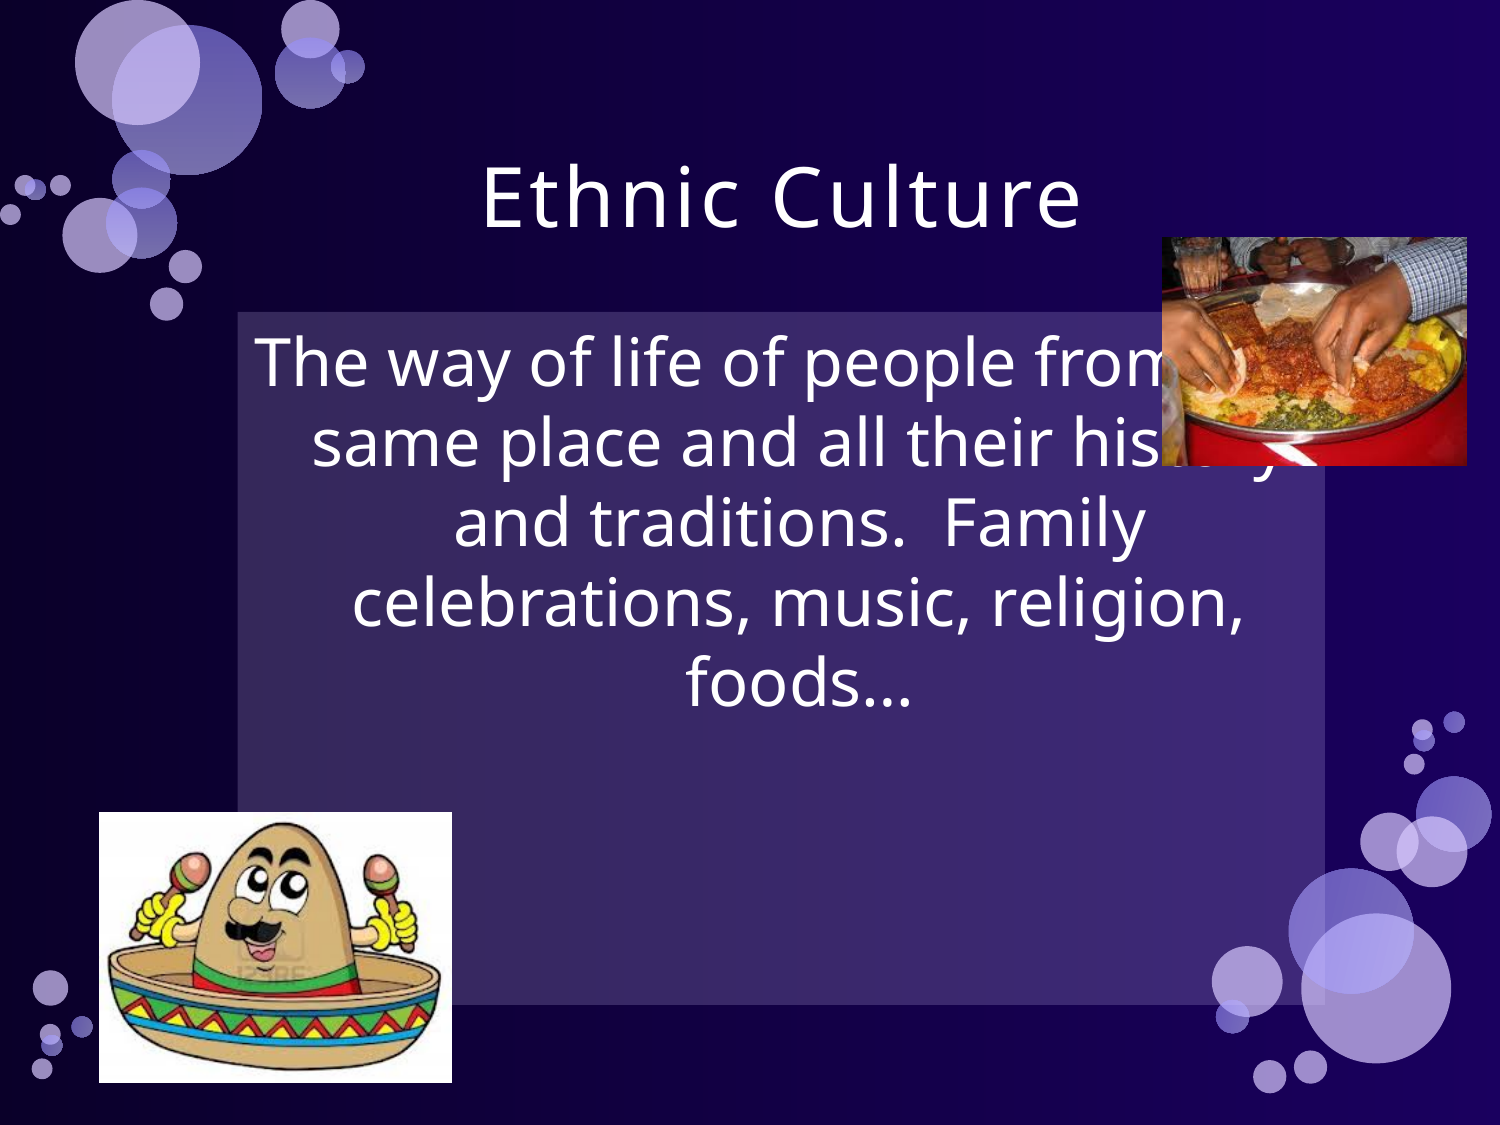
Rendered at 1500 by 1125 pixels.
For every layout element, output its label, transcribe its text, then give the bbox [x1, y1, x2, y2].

picture [1160, 235, 1469, 468]
picture [98, 810, 453, 1085]
title Ethnic Culture [237, 99, 1325, 288]
list The way of life of people from the same place and all their history and traditions. Family celebrations, music, religion, foods… [237, 311, 1325, 1005]
